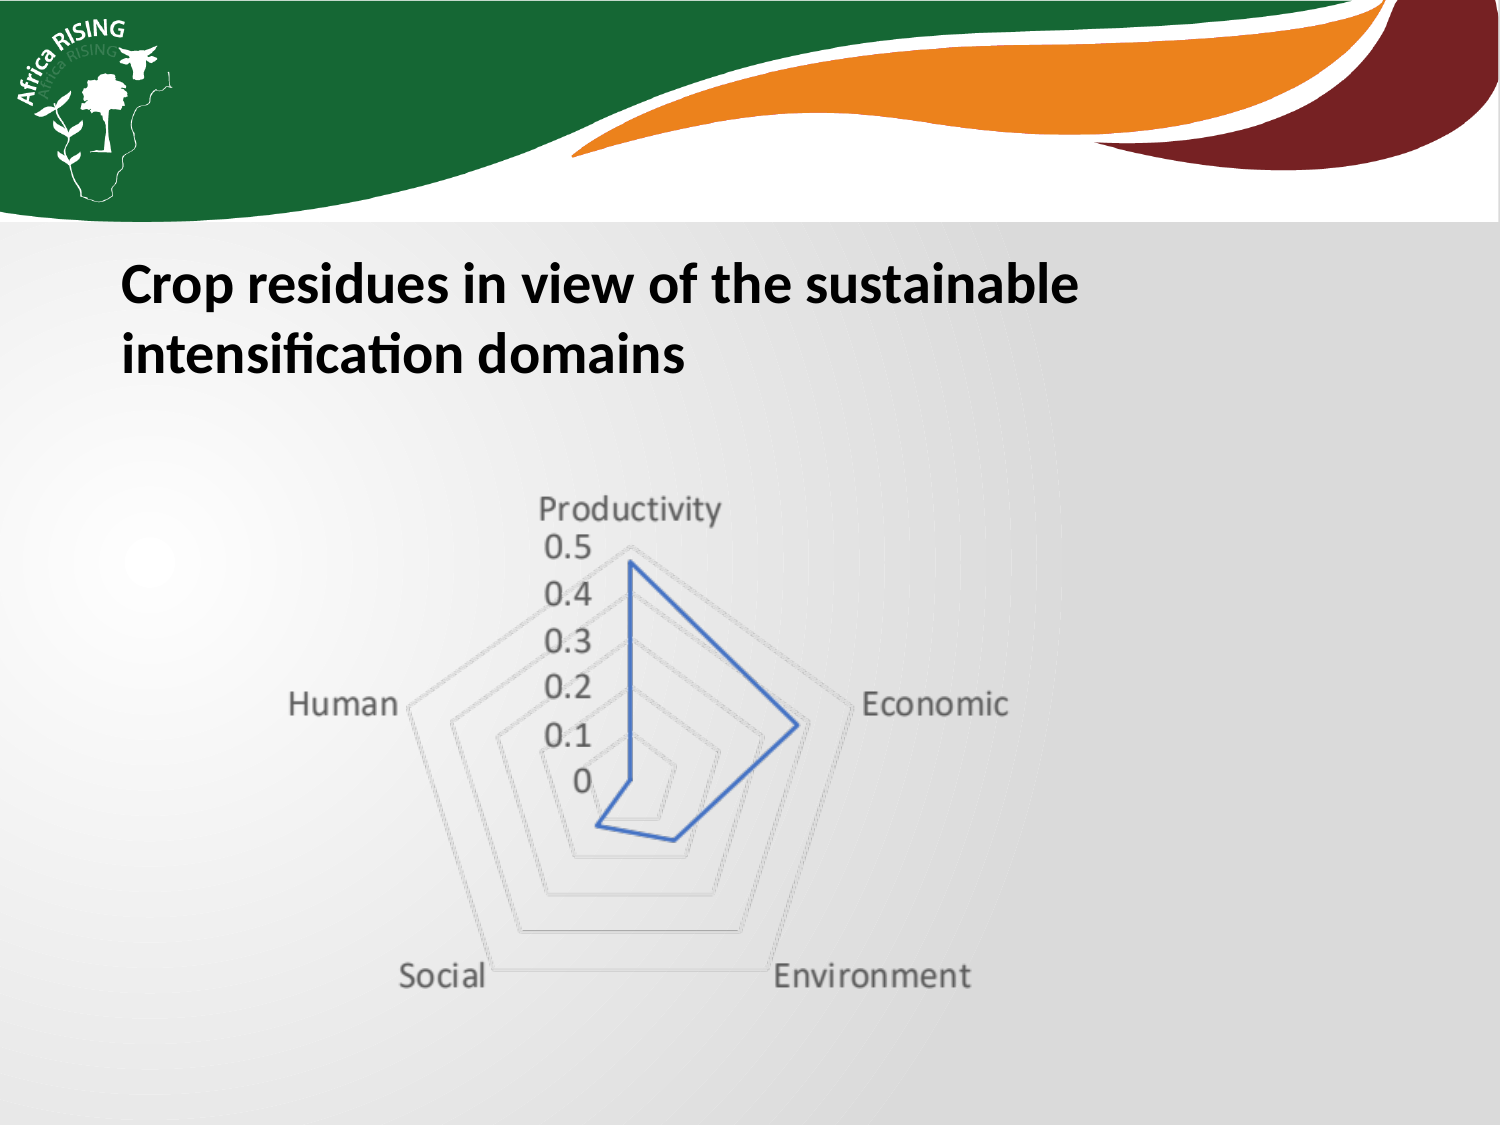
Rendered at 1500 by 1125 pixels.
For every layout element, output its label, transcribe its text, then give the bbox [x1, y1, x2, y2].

picture [161, 428, 1097, 1125]
picture [0, 0, 1499, 222]
list Crop residues in view of the sustainable intensification domains [87, 237, 1363, 313]
